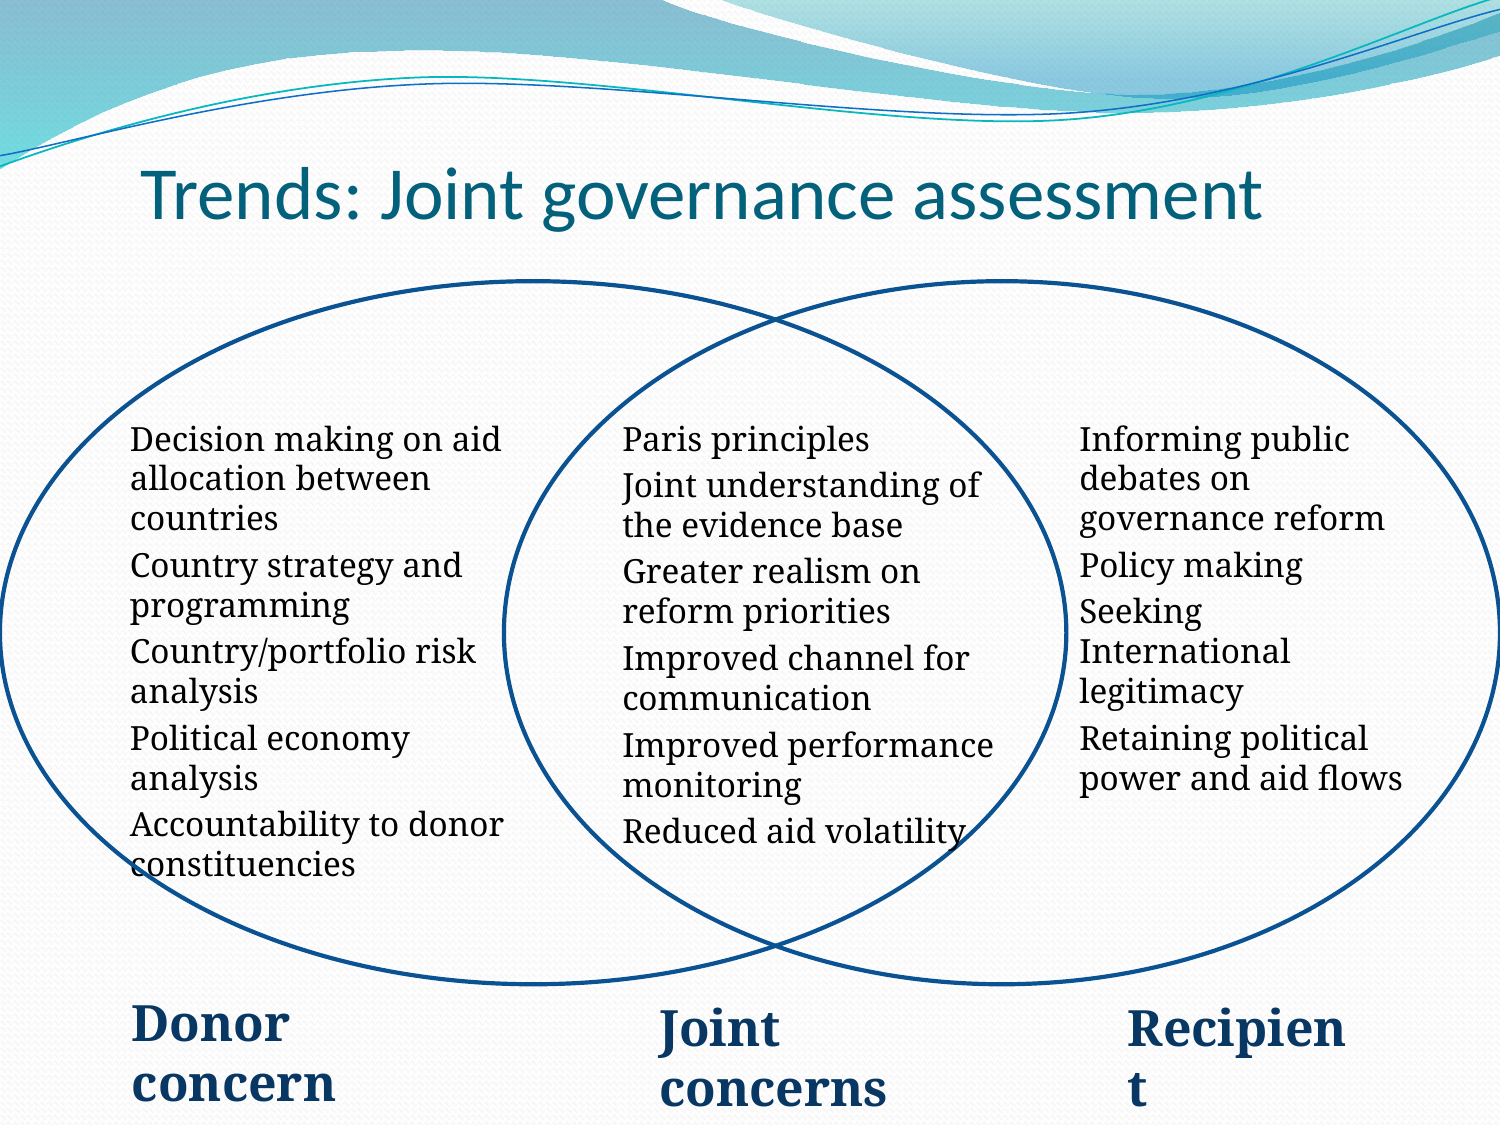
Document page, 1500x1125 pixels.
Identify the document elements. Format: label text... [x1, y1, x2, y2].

text_box Paris principles Joint understanding of the evidence base Greater realism on reform priorities Improved channel for communication Improved performance monitoring Reduced aid volatility [562, 410, 1019, 914]
title Trends: Joint governance assessment [140, 93, 1456, 235]
text_box [1430, 449, 1500, 816]
text_box [698, 914, 1111, 987]
text_box [501, 464, 562, 801]
list Decision making on aid allocation between countries Country strategy and programming Country/portfolio risk analysis Political economy analysis Accountability to donor constituencies [70, 812, 417, 979]
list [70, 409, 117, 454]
text_box Joint concerns [644, 988, 926, 1124]
text_box Informing public debates on governance reform Policy making Seeking International legitimacy Retaining political power and aid flows [1019, 410, 1430, 978]
text_box Donor concerns [117, 984, 375, 1125]
text_box [613, 279, 1391, 410]
text_box [0, 279, 775, 987]
text_box Recipient concerns [1113, 988, 1372, 1125]
